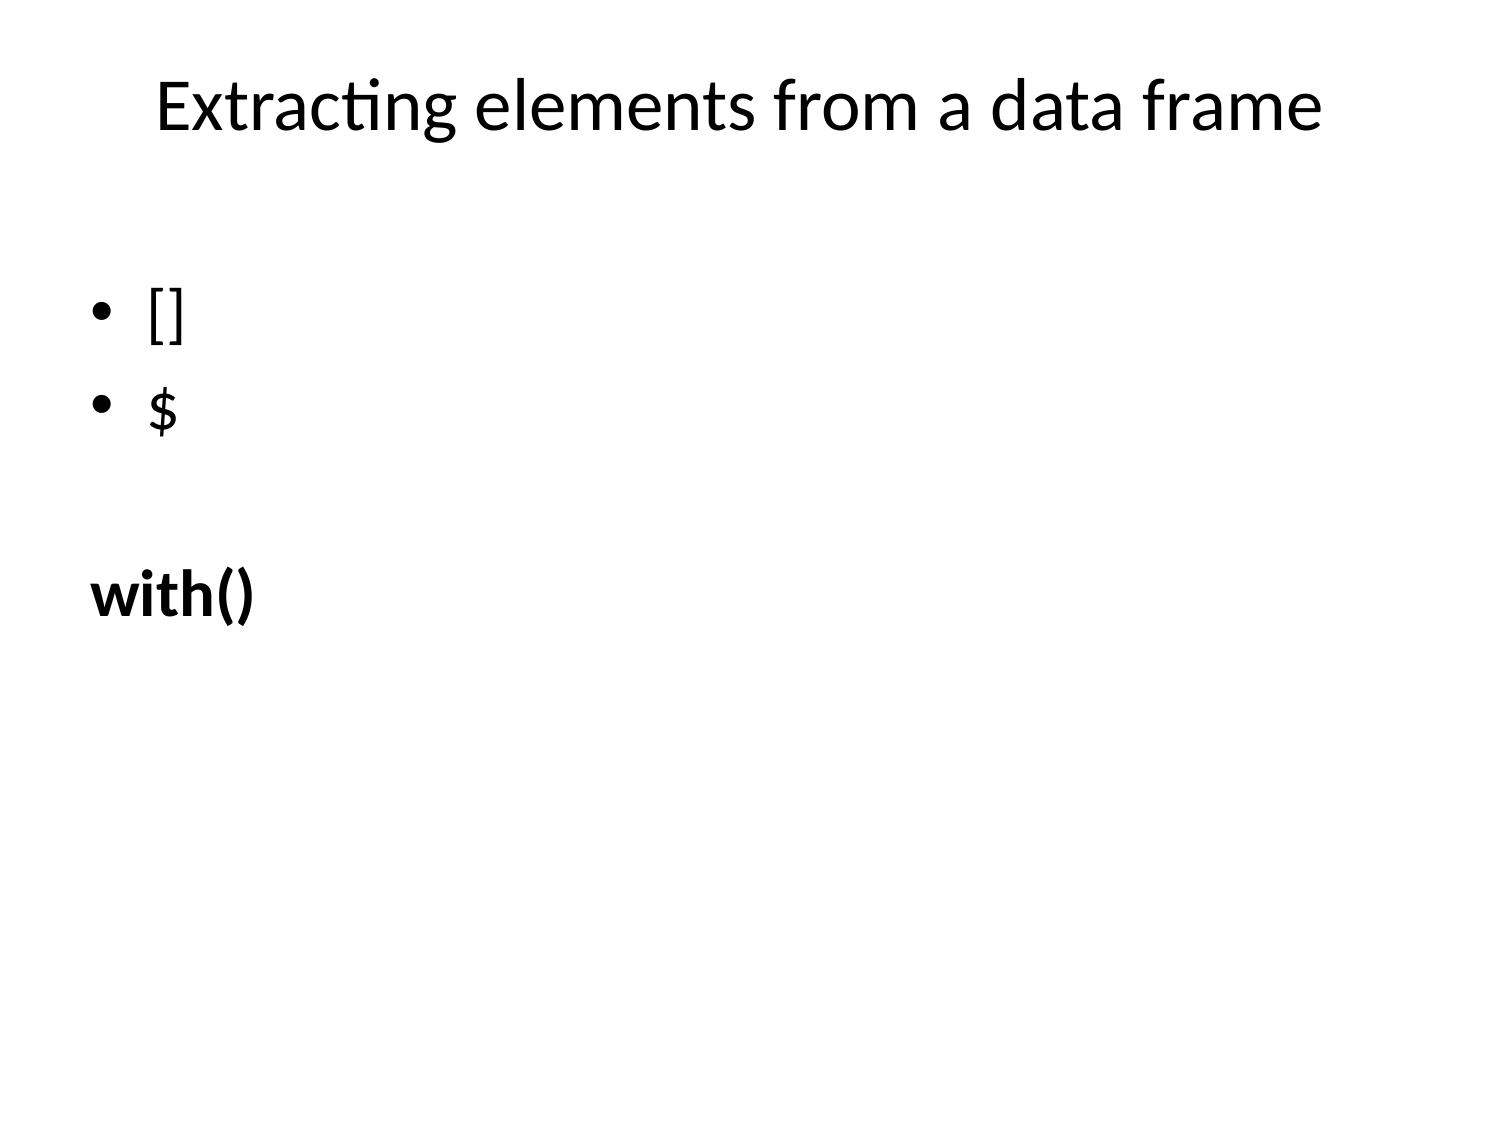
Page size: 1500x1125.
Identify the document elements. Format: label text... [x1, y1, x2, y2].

title Extracting elements from a data frame [64, 42, 1415, 159]
list [] $ with() [75, 262, 1425, 1005]
